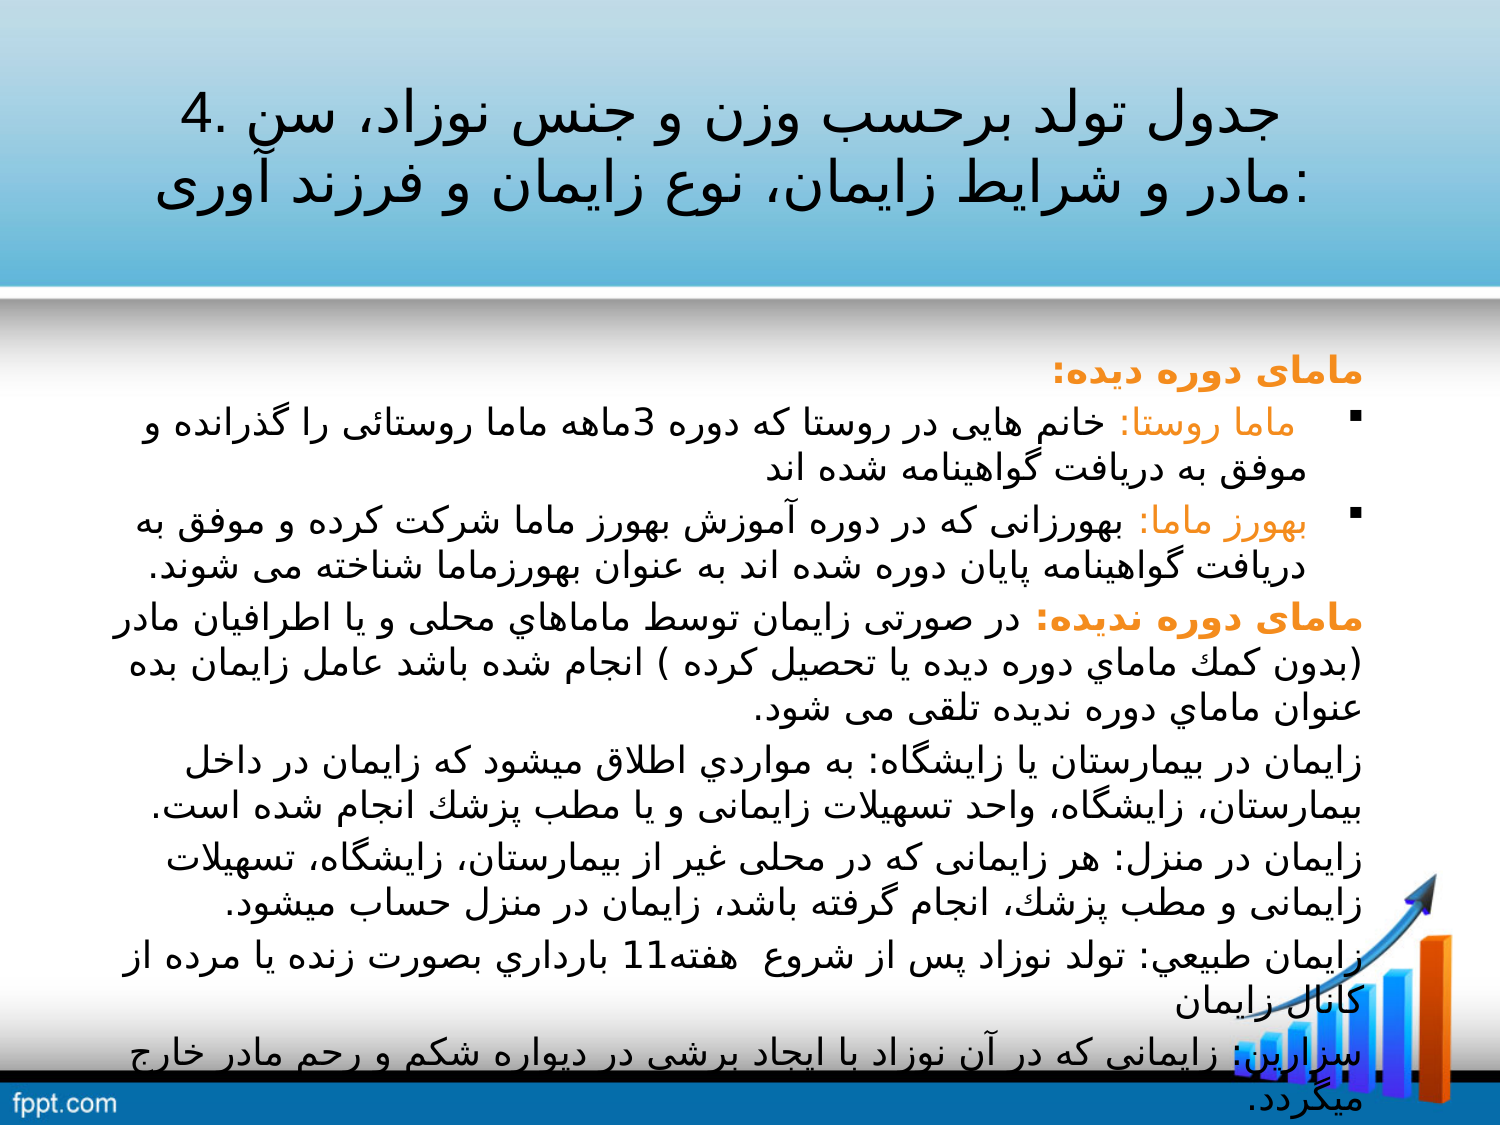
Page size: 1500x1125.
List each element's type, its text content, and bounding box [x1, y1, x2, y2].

list مامای دوره دیده: ماما روستا: خانم هایی در روستا كه دوره 3ماهه ماما روستائی را گذرانده و موفق به دریافت گواهينامه شده اند بهورز ماما: بهورزانی كه در دوره آموزش بهورز ماما شركت كرده و موفق به دریافت گواهينامه پایان دوره شده اند به عنوان بهورزماما شناخته می شوند. مامای دوره ندیده: در صورتی زایمان توسط ماماهاي محلی و یا اطرافيان مادر (بدون كمك ماماي دوره دیده یا تحصيل کرده ) انجام شده باشد عامل زایمان بده عنوان ماماي دوره ندیده تلقی می شود. زایمان در بيمارستان یا زایشگاه: به مواردي اطلاق میشود كه زایمان در داخل بيمارستان، زایشگاه، واحد تسهيلات زایمانی و یا مطب پزشك انجام شده است. زایمان در منزل: هر زایمانی كه در محلی غير از بيمارستان، زایشگاه، تسهيلات زایمانی و مطب پزشك، انجام گرفته باشد، زایمان در منزل حساب میشود. زایمان طبيعي: تولد نوزاد پس از شروع هفته11 بارداري بصورت زنده یا مرده از كانال زایمان سزارین: زایمانی كه در آن نوزاد با ایجاد برشی در دیواره شکم و رحم مادر خارج میگردد. [29, 338, 1380, 1081]
text_box 4. جدول تولد برحسب وزن و جنس نوزاد، سن مادر و شرایط زایمان، نوع زایمان و فرزند آوری: [135, 66, 1329, 221]
picture [0, 0, 1500, 1125]
